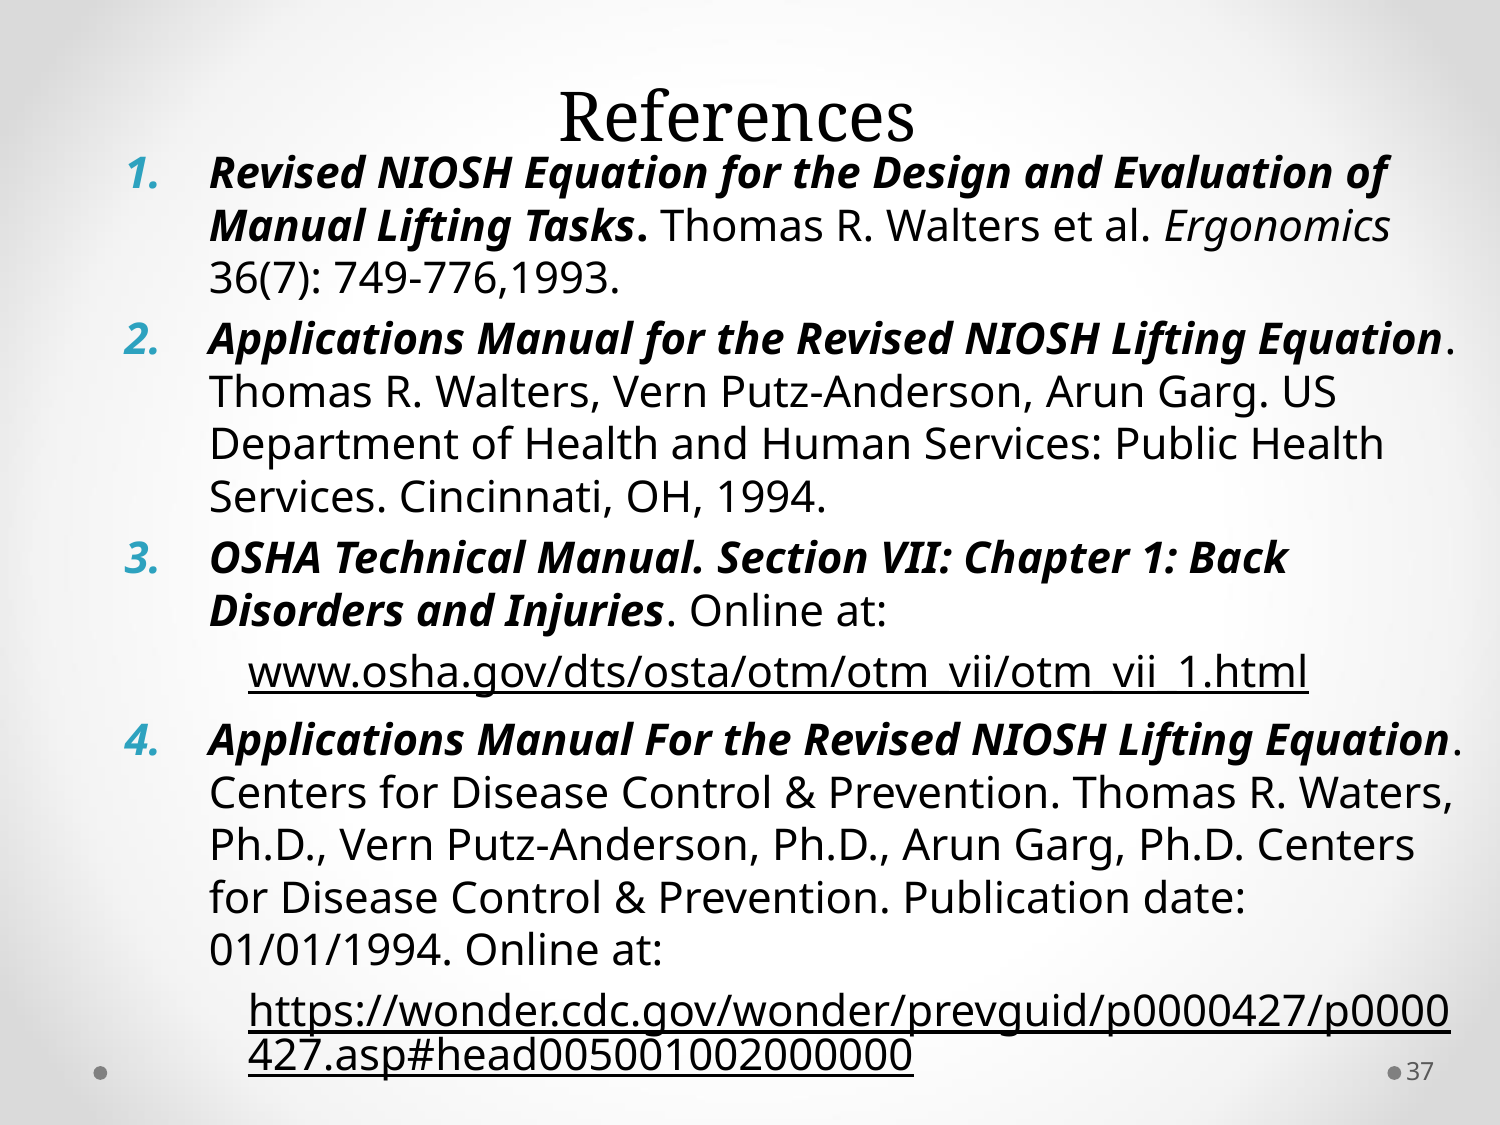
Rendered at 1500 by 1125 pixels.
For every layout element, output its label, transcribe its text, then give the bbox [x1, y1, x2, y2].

picture [0, 0, 1500, 1125]
slide_number 37 [1401, 1042, 1494, 1103]
title References [62, 62, 1413, 137]
list Revised NIOSH Equation for the Design and Evaluation of Manual Lifting Tasks. Thomas R. Walters et al. Ergonomics 36(7): 749-776,1993. Applications Manual for the Revised NIOSH Lifting Equation. Thomas R. Walters, Vern Putz-Anderson, Arun Garg. US Department of Health and Human Services: Public Health Services. Cincinnati, OH, 1994. OSHA Technical Manual. Section VII: Chapter 1: Back Disorders and Injuries. Online at: www.osha.gov/dts/osta/otm/otm_vii/otm_vii_1.html Applications Manual For the Revised NIOSH Lifting Equation. Centers for Disease Control & Prevention. Thomas R. Waters, Ph.D., Vern Putz-Anderson, Ph.D., Arun Garg, Ph.D. Centers for Disease Control & Prevention. Publication date: 01/01/1994. Online at: https://wonder.cdc.gov/wonder/prevguid/p0000427/p0000427.asp#head005001002000000 [50, 137, 1488, 1113]
